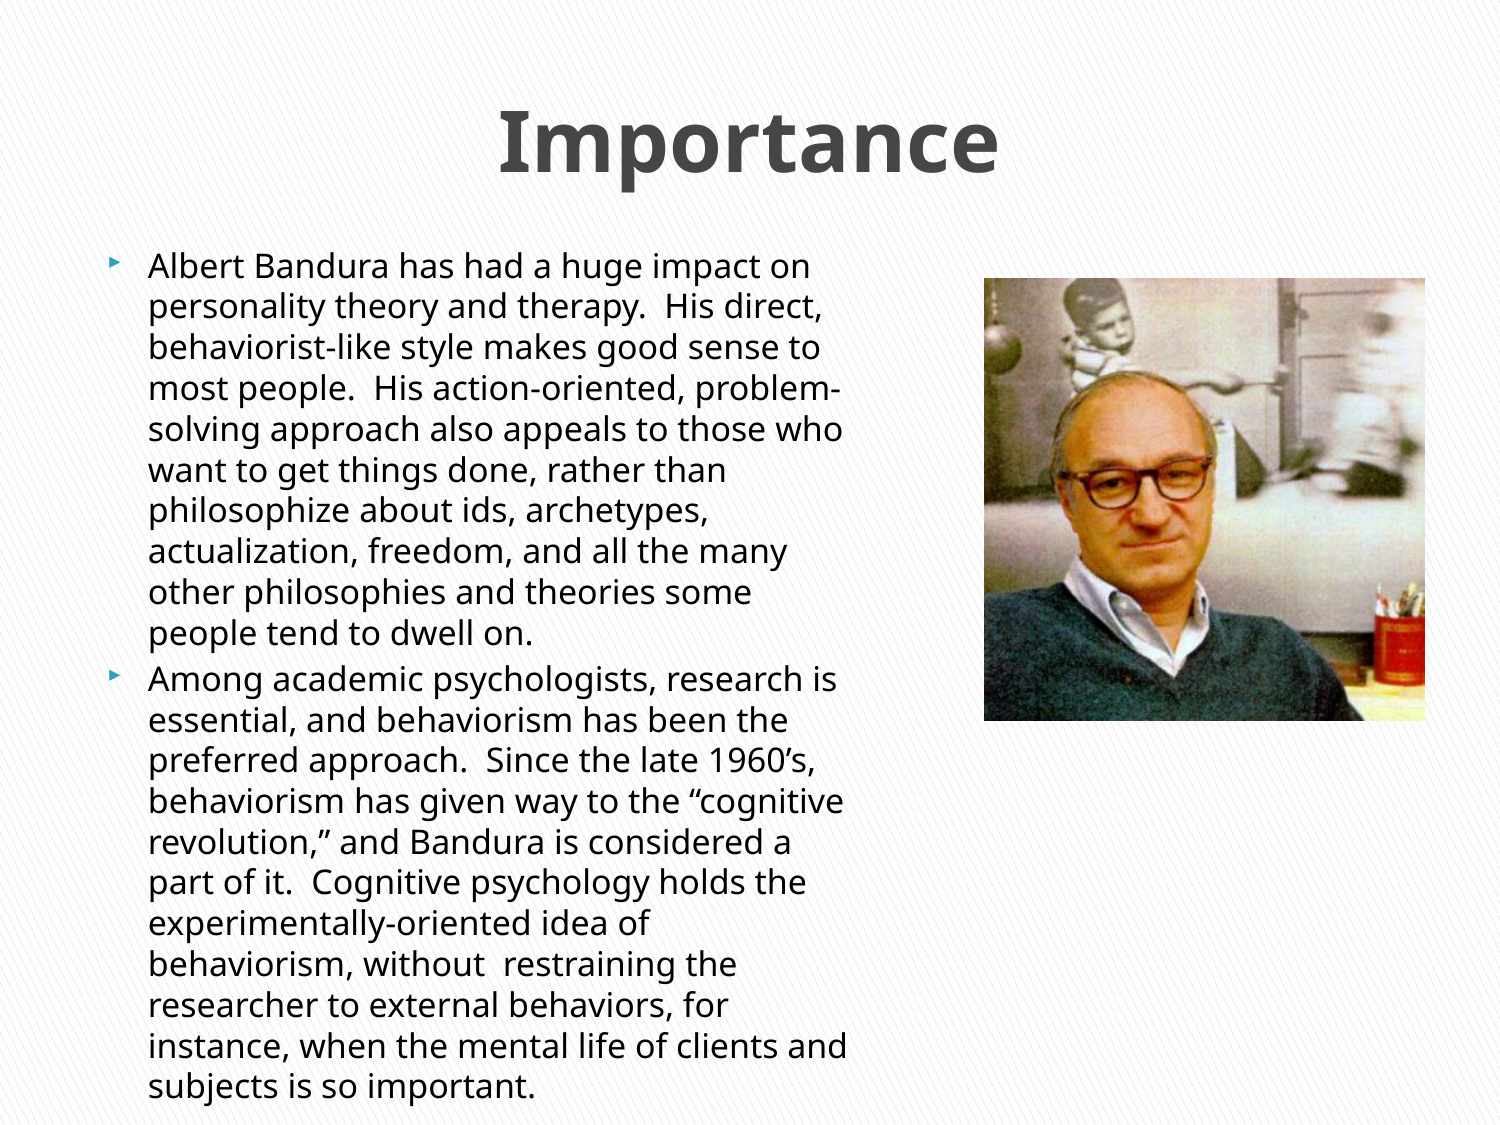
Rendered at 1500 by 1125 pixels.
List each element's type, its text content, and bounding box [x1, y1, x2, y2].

title Importance [75, 44, 1425, 233]
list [984, 278, 1426, 721]
list Albert Bandura has had a huge impact on personality theory and therapy. His direct, behaviorist-like style makes good sense to most people. His action-oriented, problem-solving approach also appeals to those who want to get things done, rather than philosophize about ids, archetypes, actualization, freedom, and all the many other philosophies and theories some people tend to dwell on. Among academic psychologists, research is essential, and behaviorism has been the preferred approach. Since the late 1960’s, behaviorism has given way to the “cognitive revolution,” and Bandura is considered a part of it. Cognitive psychology holds the experimentally-oriented idea of behaviorism, without restraining the researcher to external behaviors, for instance, when the mental life of clients and subjects is so important. [75, 236, 879, 1125]
